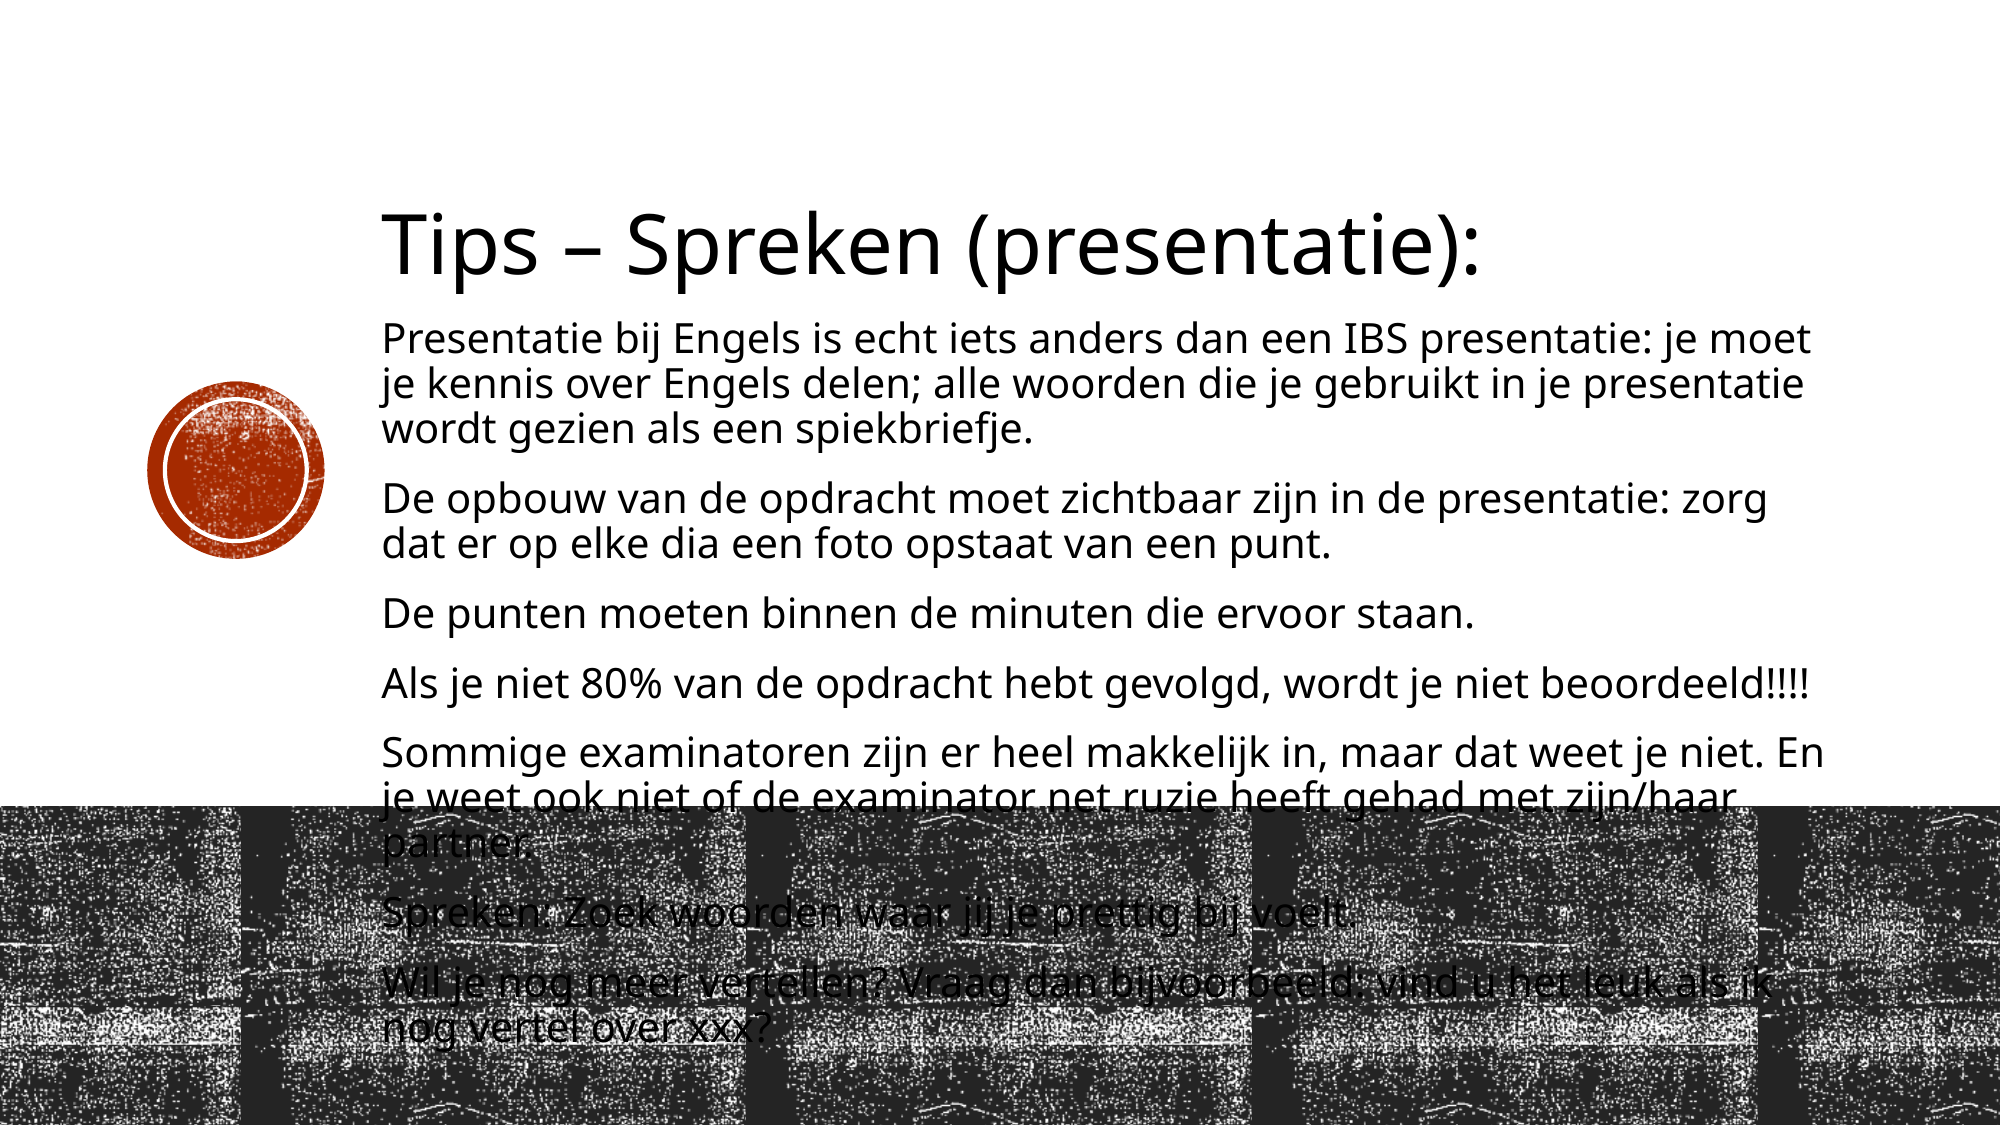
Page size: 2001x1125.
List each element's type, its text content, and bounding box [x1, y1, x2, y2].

list Tips – Spreken (presentatie): Presentatie bij Engels is echt iets anders dan een IBS presentatie: je moet je kennis over Engels delen; alle woorden die je gebruikt in je presentatie wordt gezien als een spiekbriefje. De opbouw van de opdracht moet zichtbaar zijn in de presentatie: zorg dat er op elke dia een foto opstaat van een punt. De punten moeten binnen de minuten die ervoor staan. Als je niet 80% van de opdracht hebt gevolgd, wordt je niet beoordeeld!!!! Sommige examinatoren zijn er heel makkelijk in, maar dat weet je niet. En je weet ook niet of de examinator net ruzie heeft gehad met zijn/haar partner. Spreken: Zoek woorden waar jij je prettig bij voelt. Wil je nog meer vertellen? Vraag dan bijvoorbeeld: vind u het leuk als ik nog vertel over xxx? [366, 194, 1852, 762]
